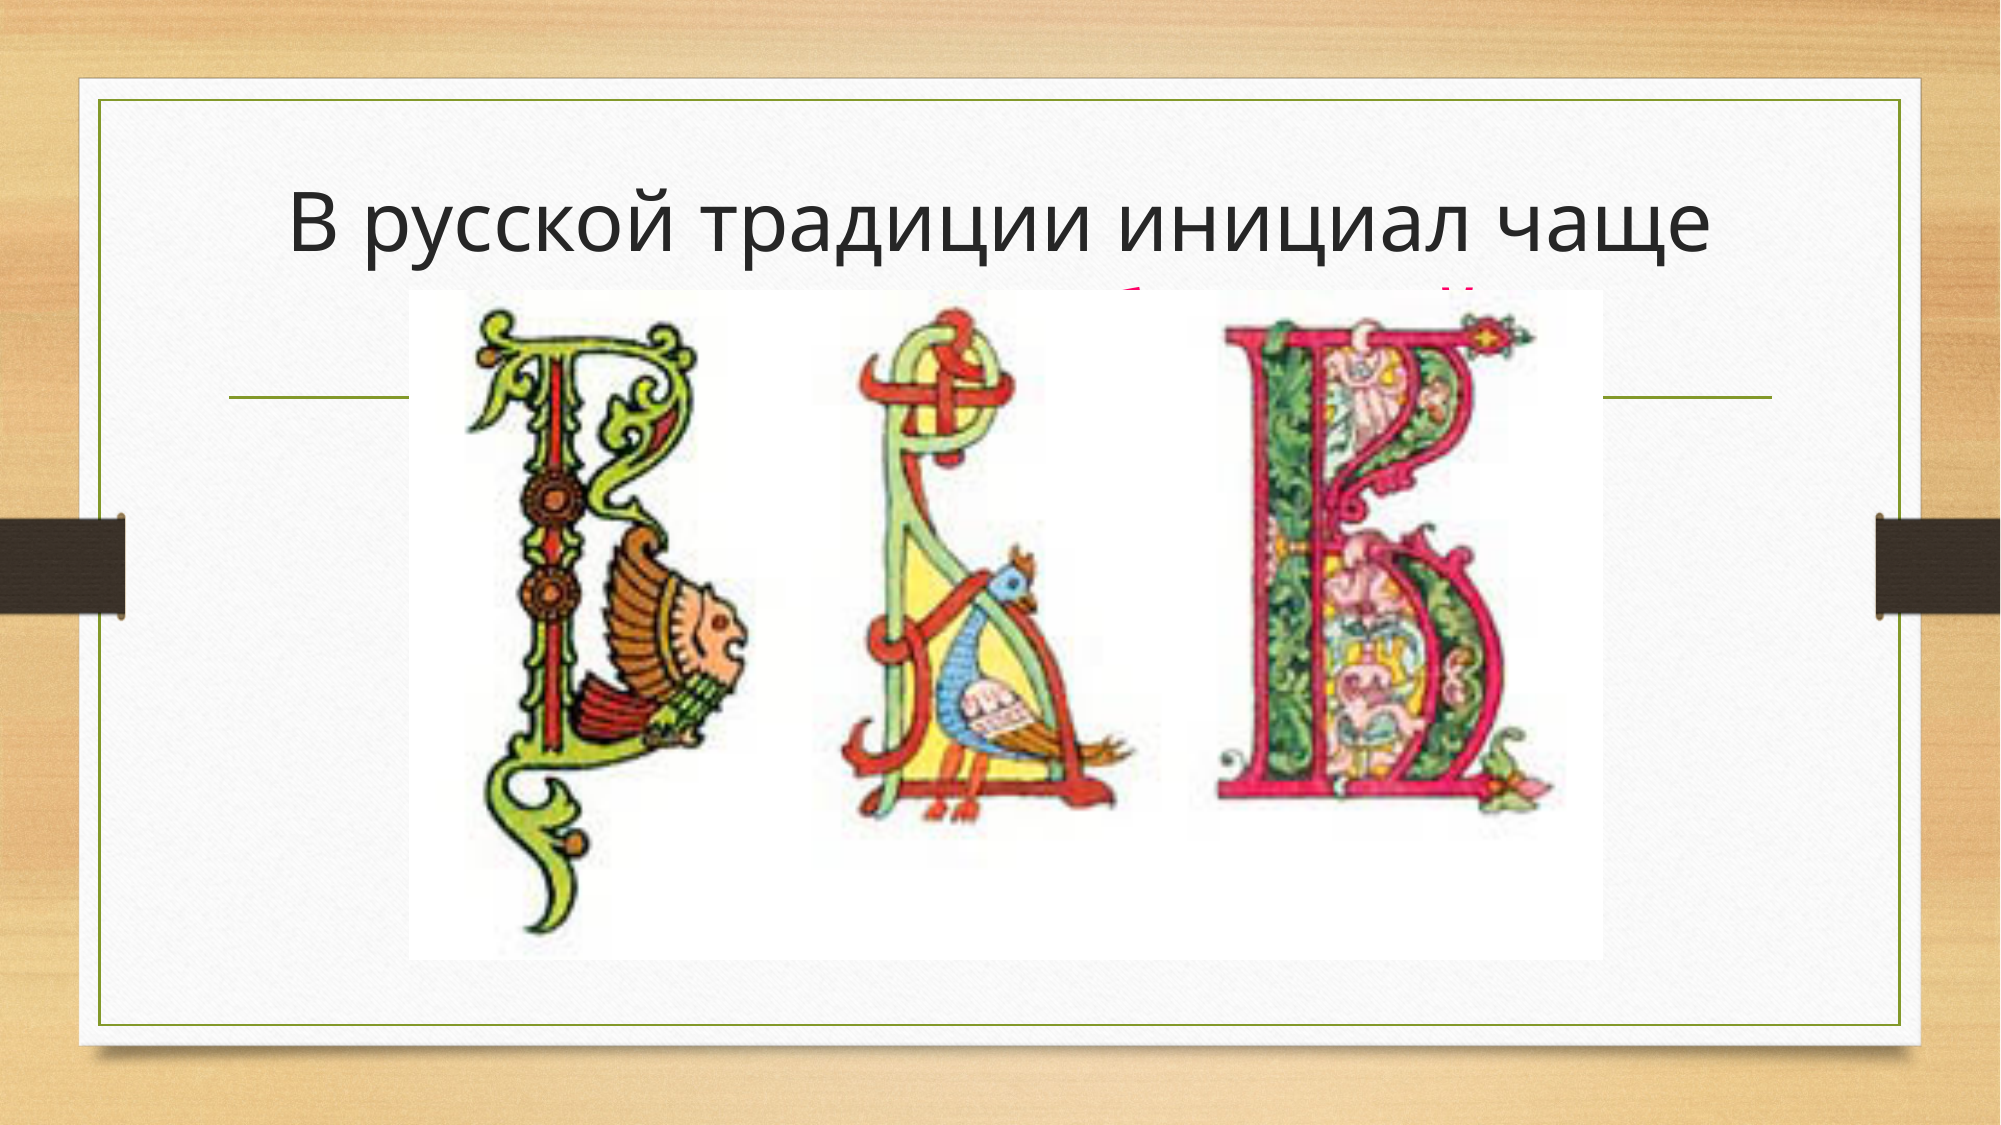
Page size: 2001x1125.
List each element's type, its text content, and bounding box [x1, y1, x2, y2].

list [409, 290, 1603, 961]
title В русской традиции инициал чаще всего именуют буквицей. [212, 161, 1788, 375]
picture [0, 0, 2001, 1125]
